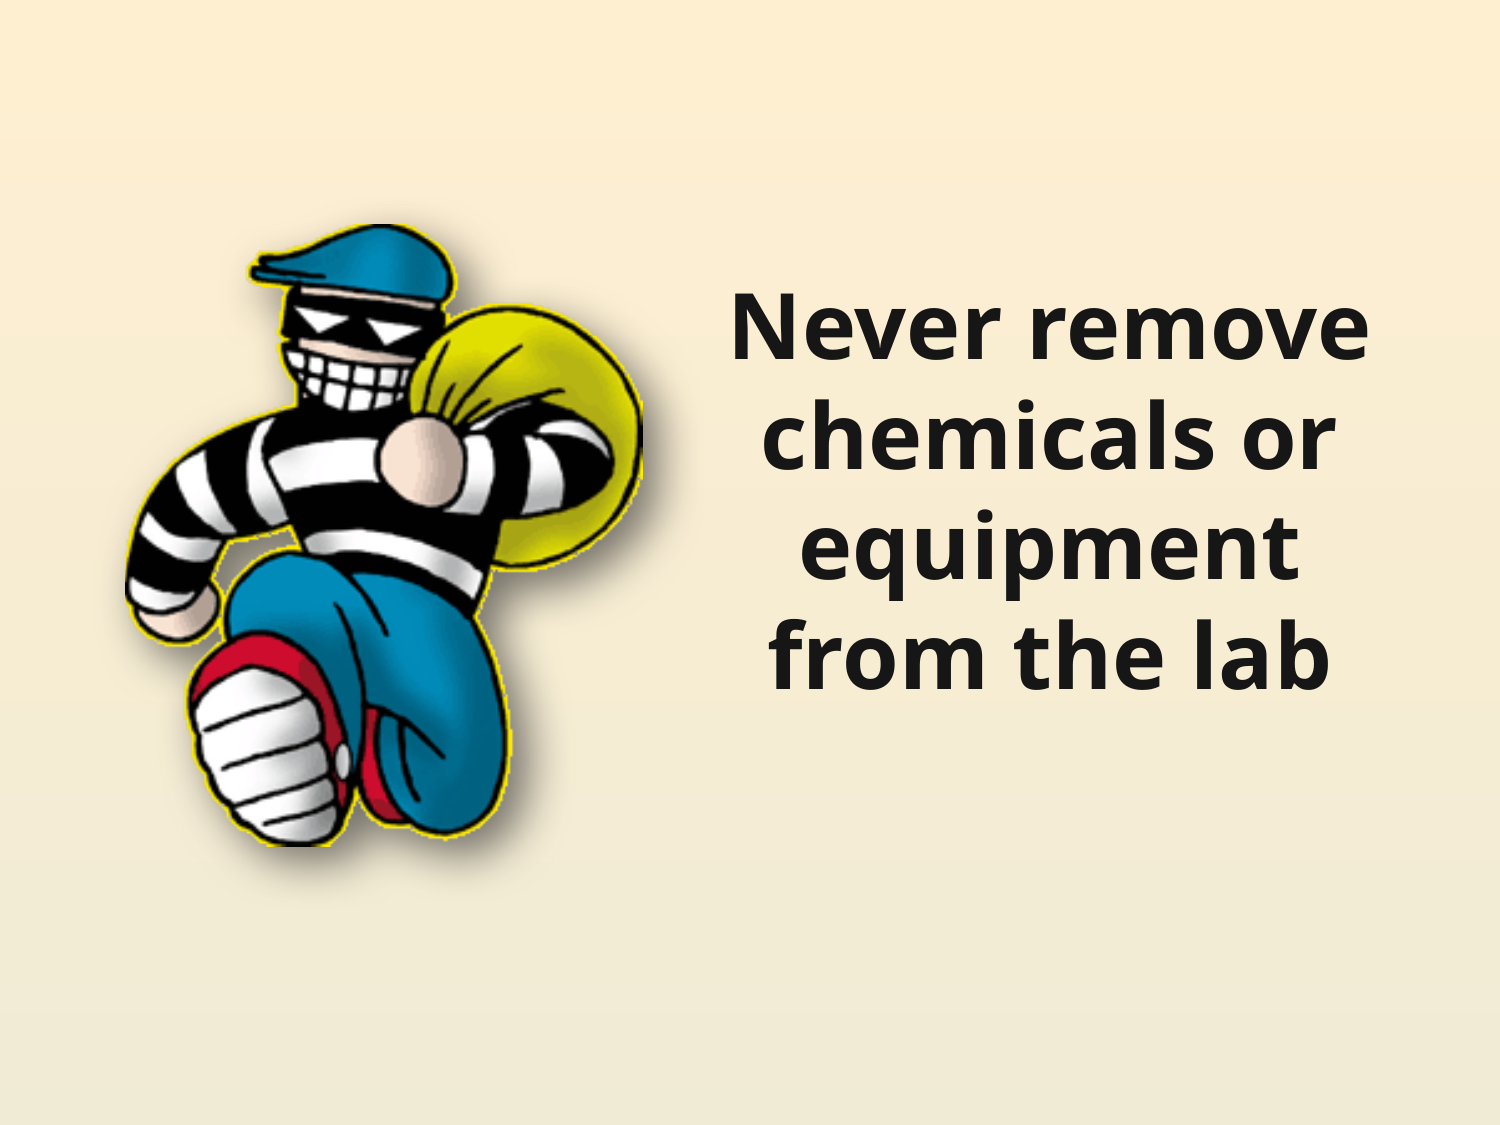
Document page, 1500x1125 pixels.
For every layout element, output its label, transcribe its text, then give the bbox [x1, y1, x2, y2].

picture [124, 224, 643, 847]
title Never remove chemicals or equipment from the lab [687, 74, 1413, 901]
